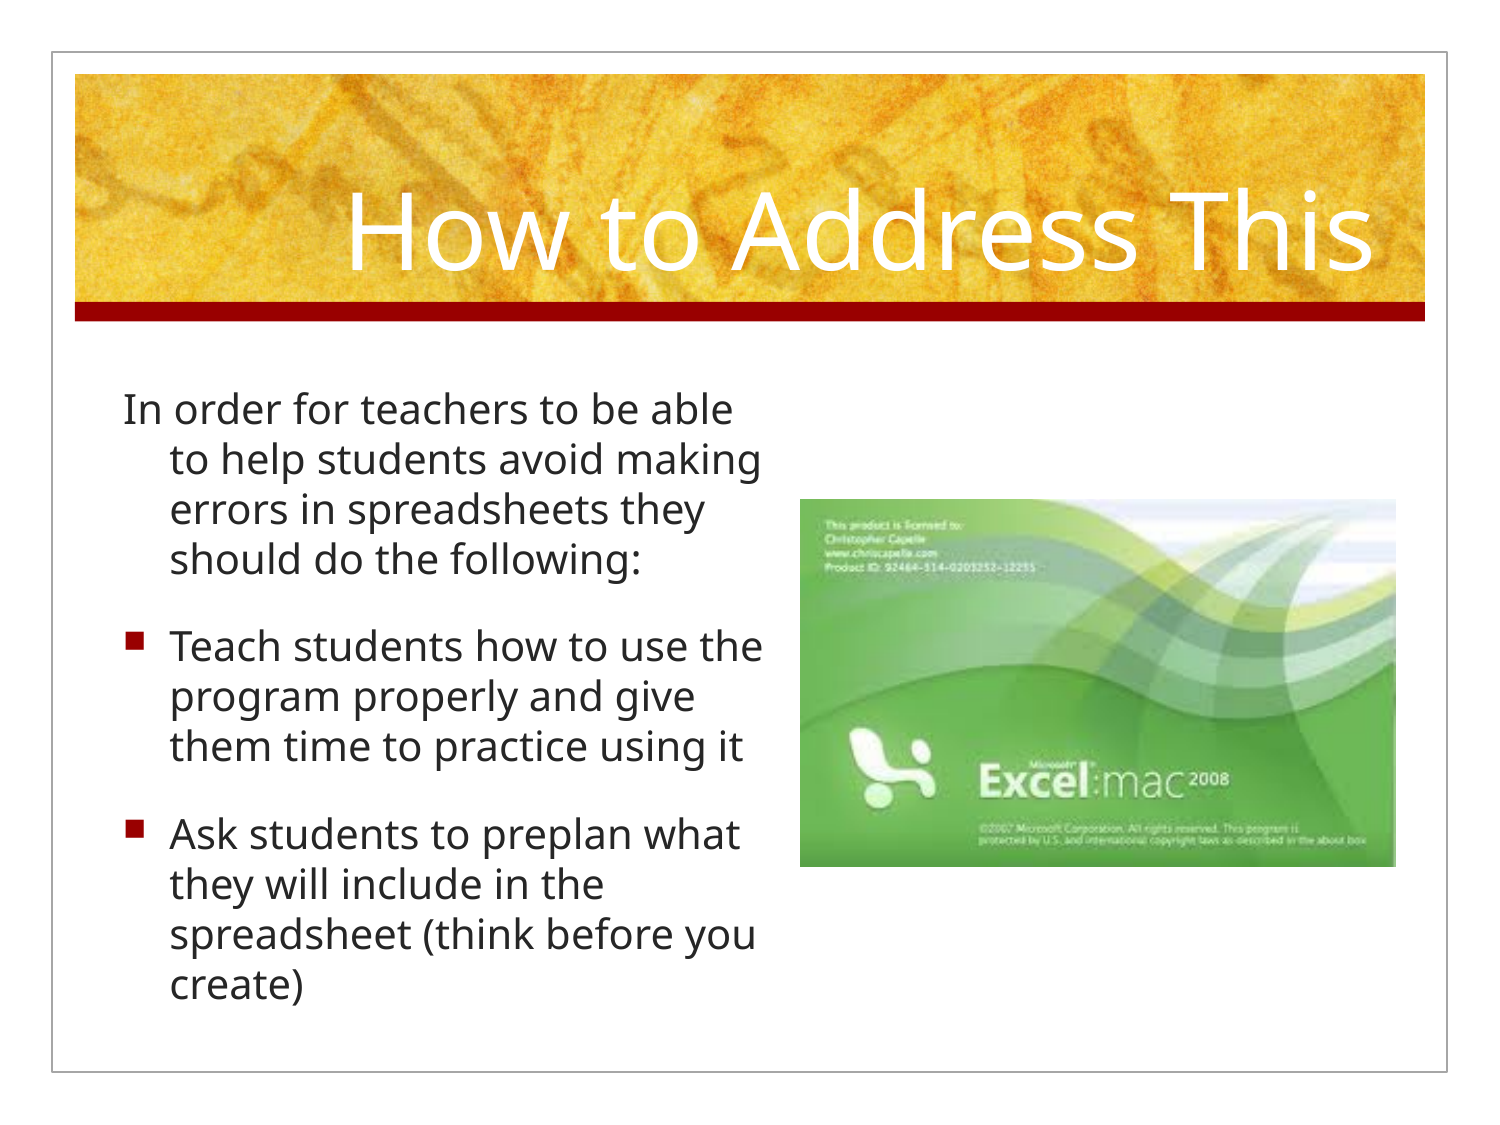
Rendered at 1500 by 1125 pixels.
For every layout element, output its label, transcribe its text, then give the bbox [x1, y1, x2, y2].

title How to Address This [108, 74, 1392, 292]
list In order for teachers to be able to help students avoid making errors in spreadsheets they should do the following: Teach students how to use the program properly and give them time to practice using it Ask students to preplan what they will include in the spreadsheet (think before you create) [108, 375, 800, 1005]
picture [75, 74, 1425, 301]
picture [799, 499, 1397, 868]
